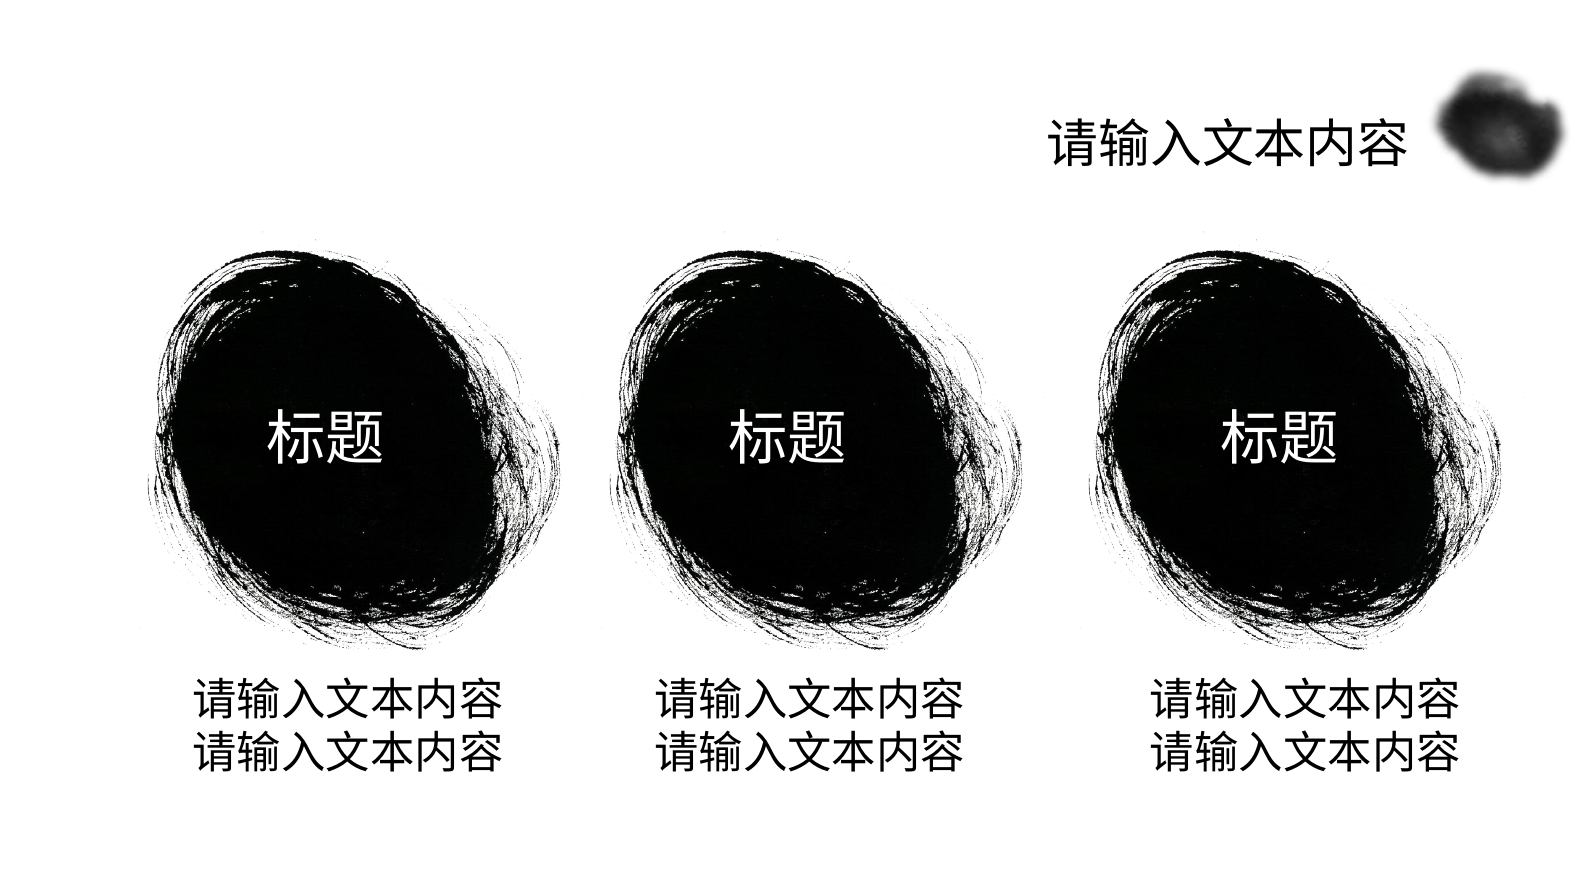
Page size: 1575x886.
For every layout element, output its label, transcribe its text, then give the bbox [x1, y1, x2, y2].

picture [128, 231, 1053, 694]
text_box 请输入文本内容 [1032, 103, 1419, 181]
text_box 请输入文本内容 请输入文本内容 [639, 694, 1053, 785]
text_box 请输入文本内容 请输入文本内容 [177, 694, 591, 785]
picture [1069, 231, 1532, 694]
picture [1419, 61, 1575, 196]
text_box 请输入文本内容 请输入文本内容 [1135, 663, 1549, 785]
